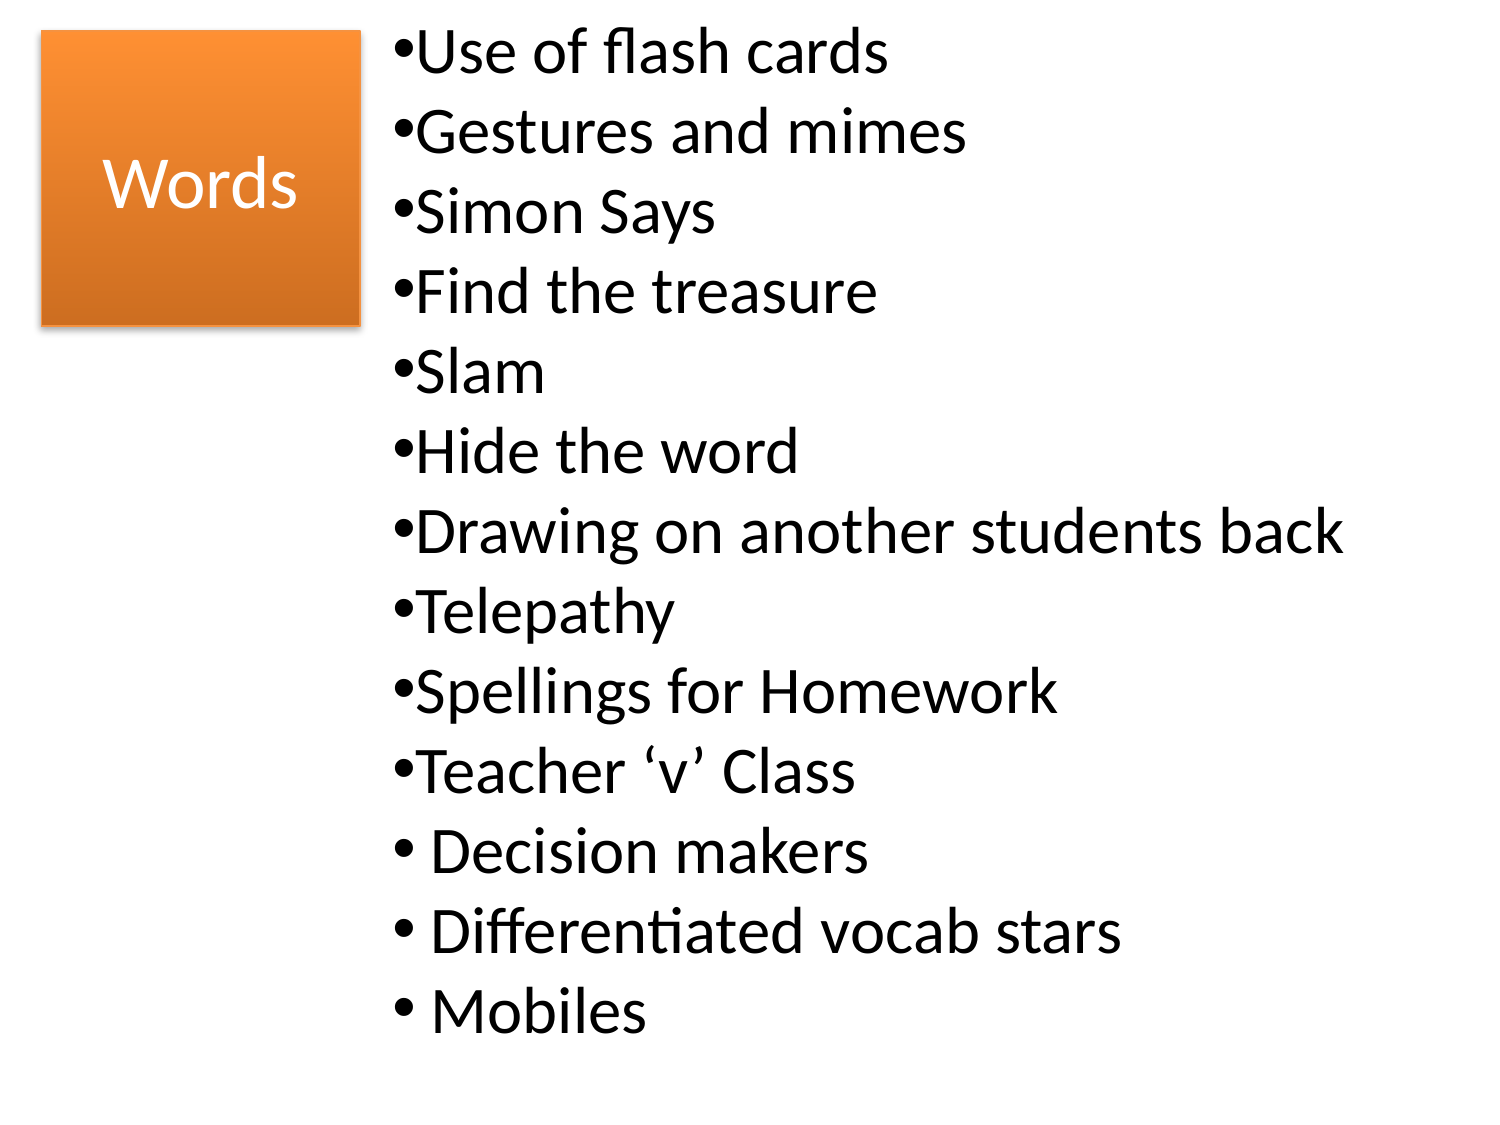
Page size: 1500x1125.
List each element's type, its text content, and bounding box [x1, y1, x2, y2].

text_box Use of flash cards Gestures and mimes Simon Says Find the treasure Slam Hide the word Drawing on another students back Telepathy Spellings for Homework Teacher ‘v’ Class Decision makers Differentiated vocab stars Mobiles [377, 0, 1360, 1125]
text_box Words [41, 30, 361, 327]
